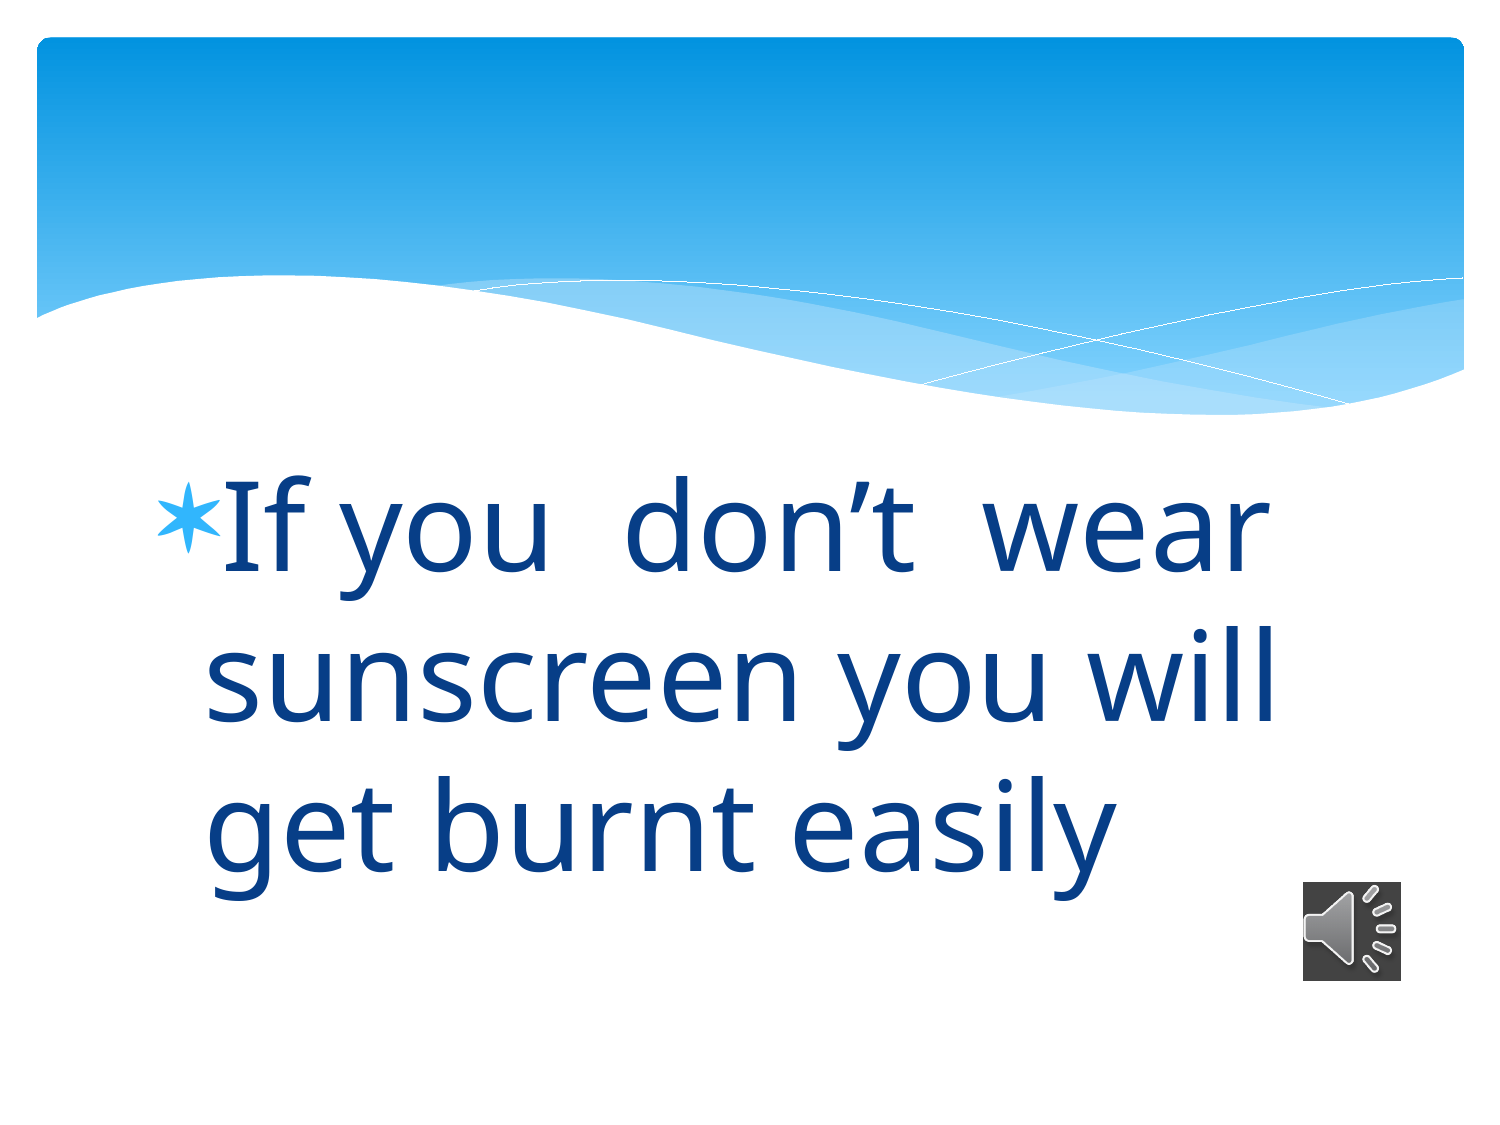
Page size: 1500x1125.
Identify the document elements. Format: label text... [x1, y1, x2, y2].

picture [1302, 881, 1403, 982]
list If you don’t wear sunscreen you will get burnt easily [143, 438, 1359, 1005]
text_box [1116, 361, 1353, 423]
